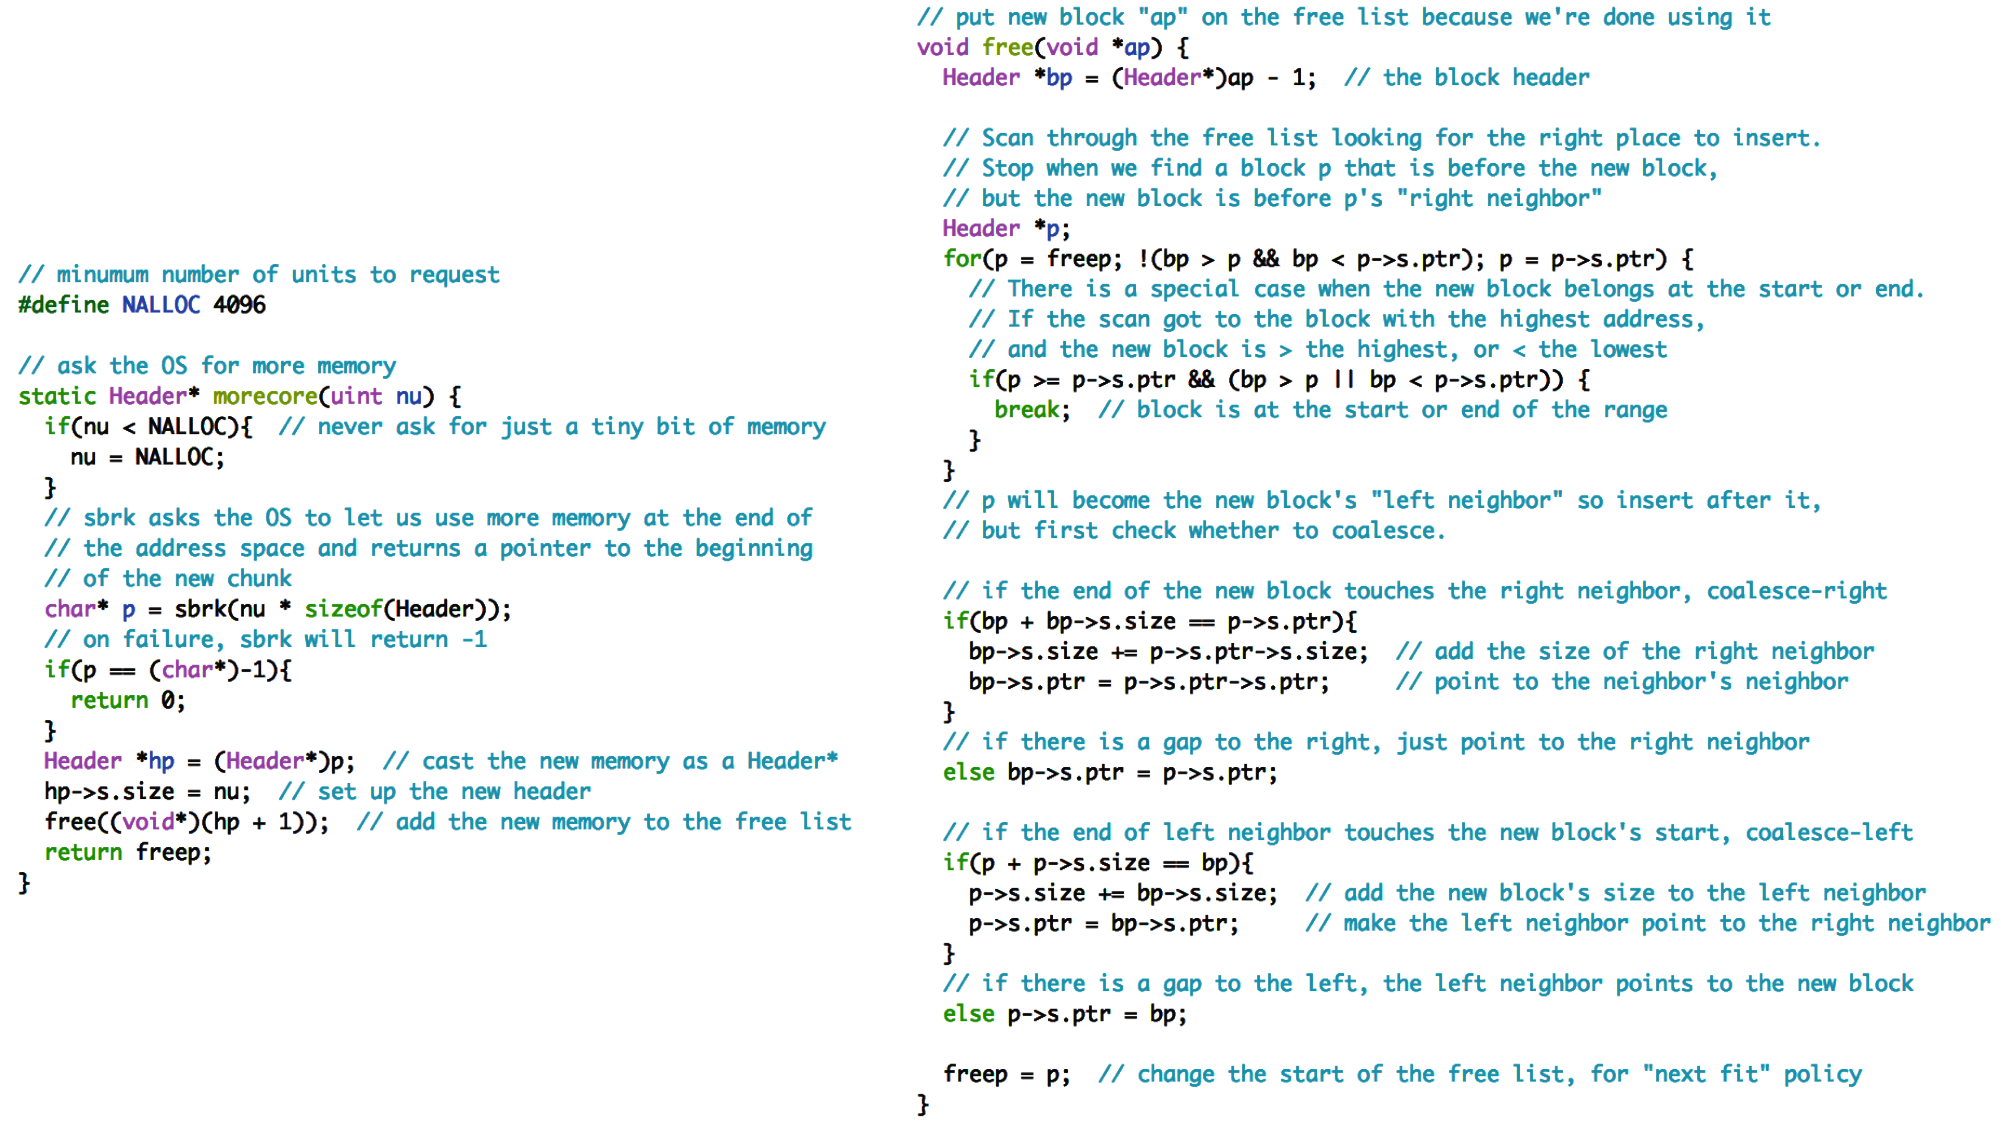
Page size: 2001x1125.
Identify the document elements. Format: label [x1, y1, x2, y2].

picture [913, 0, 2000, 1125]
picture [14, 252, 865, 910]
